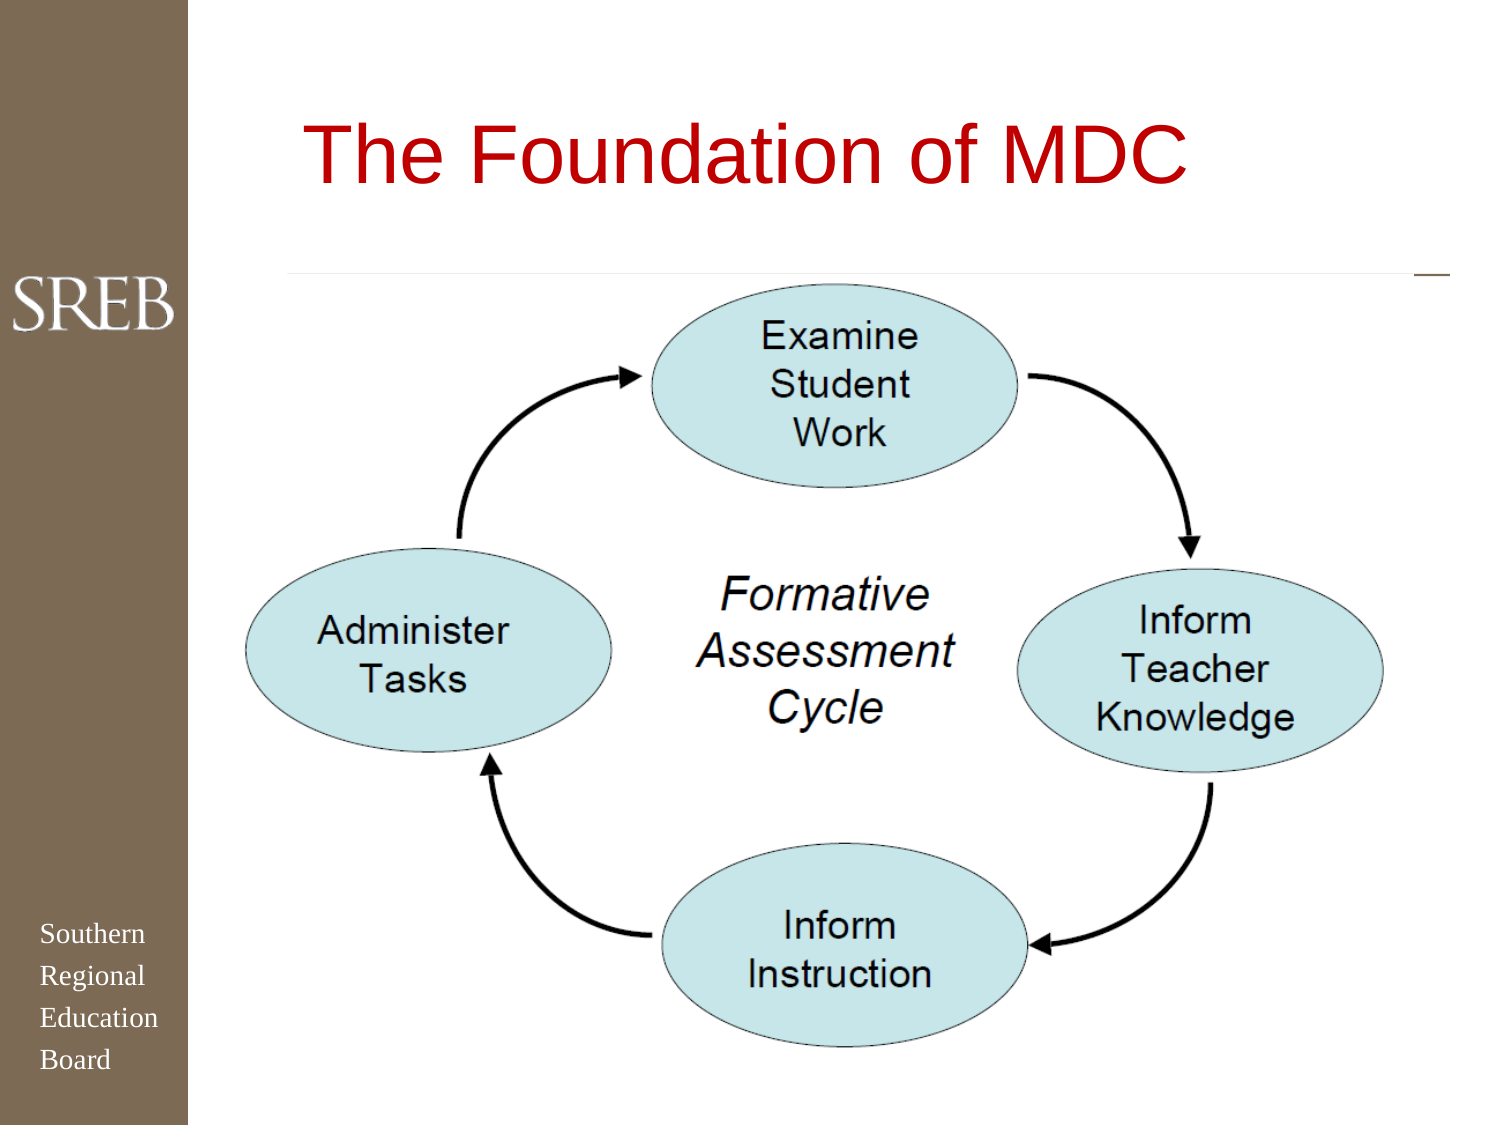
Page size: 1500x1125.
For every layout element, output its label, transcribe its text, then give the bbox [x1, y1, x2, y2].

picture [12, 274, 175, 332]
title The Foundation of MDC [287, 74, 1263, 226]
picture [212, 274, 1414, 1059]
